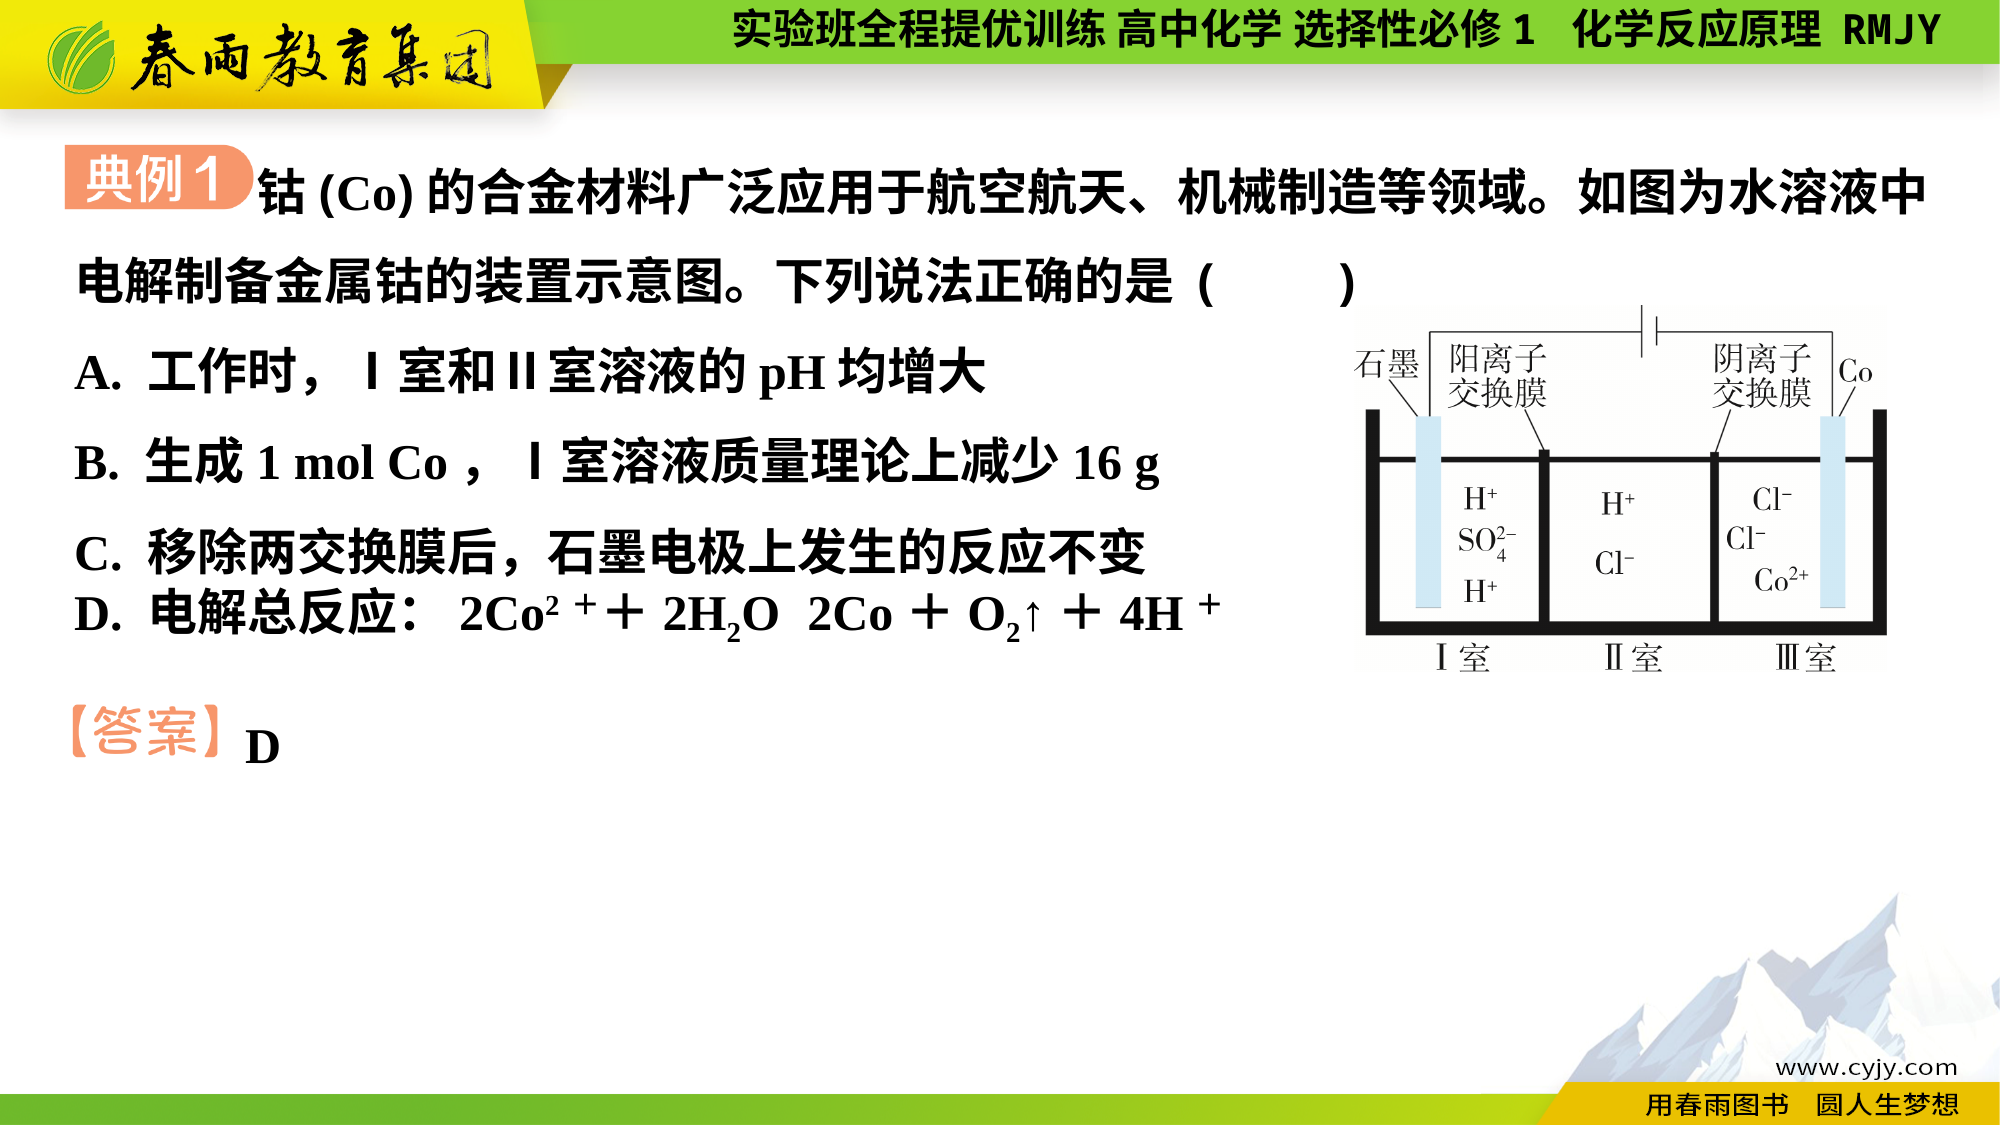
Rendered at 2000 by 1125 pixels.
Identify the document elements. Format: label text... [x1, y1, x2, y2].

text_box D [230, 675, 297, 781]
picture [0, 0, 2000, 1125]
